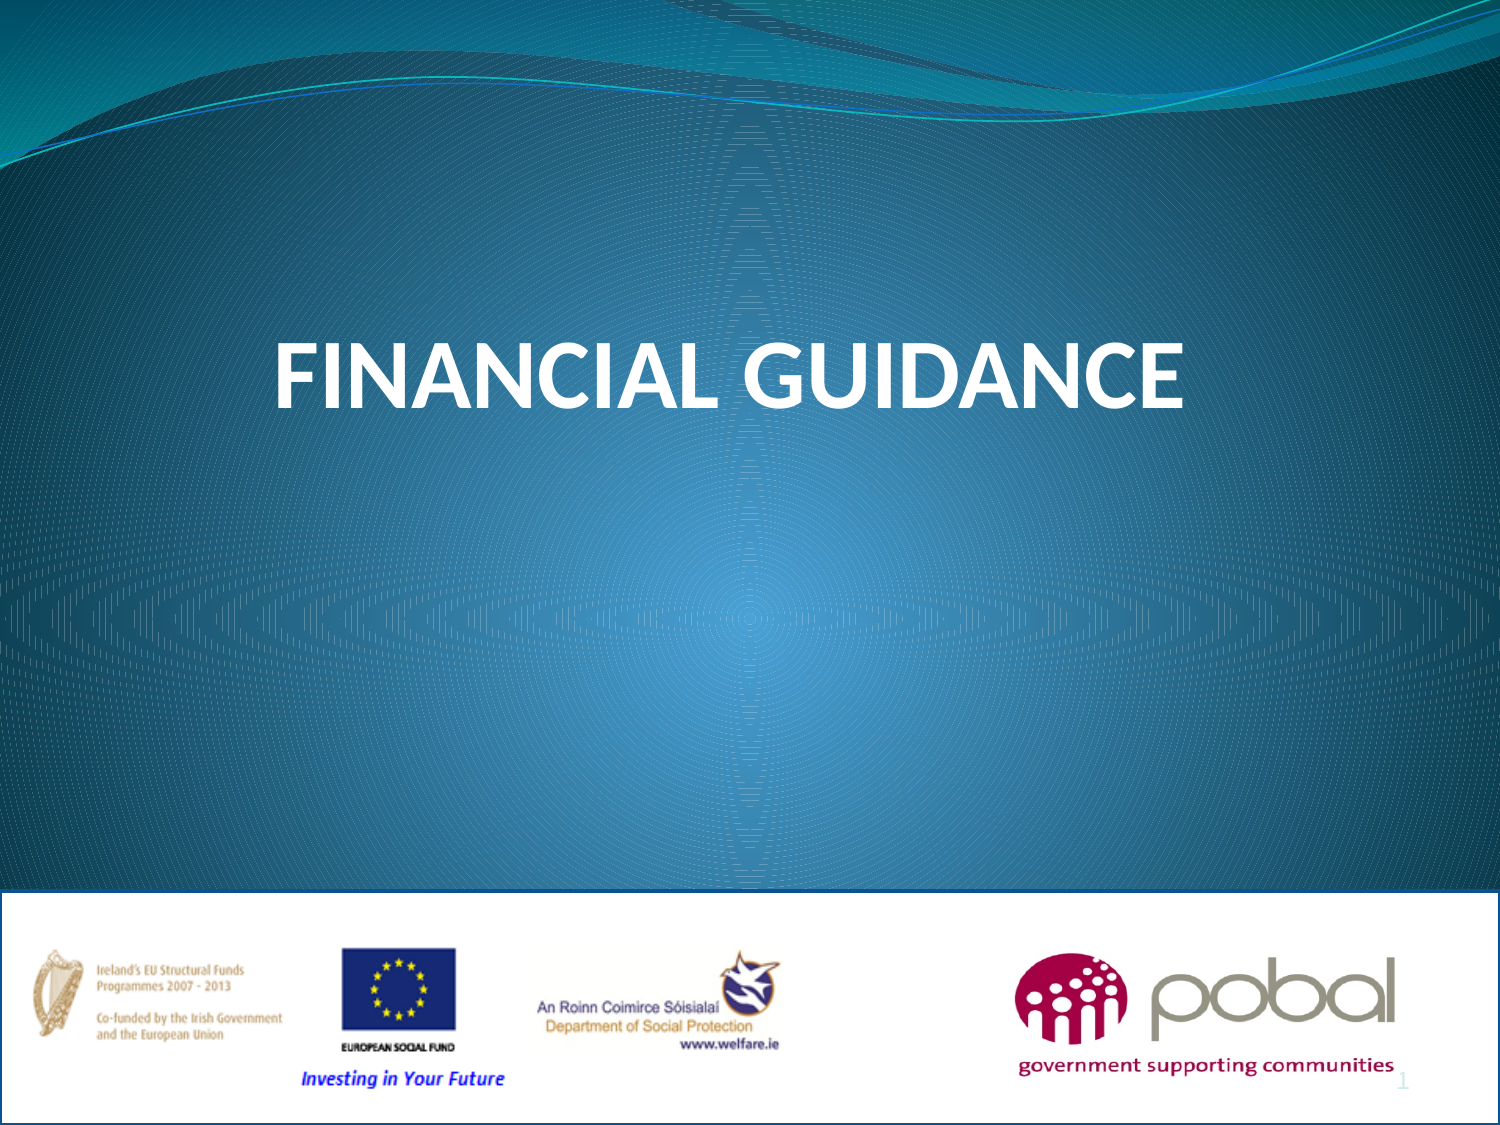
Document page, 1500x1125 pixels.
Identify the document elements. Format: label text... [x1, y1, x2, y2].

subtitle FINANCIAL GUIDANCE [87, 160, 1377, 818]
text_box [0, 889, 1500, 1125]
table_cell [1400, 953, 1407, 1042]
table_cell [1002, 952, 1299, 1092]
title PROCUREMENT & TENDERING [1299, 1042, 1407, 1092]
table_cell [8, 929, 805, 1119]
picture [15, 928, 799, 1107]
title [1377, 316, 1381, 469]
slide_number 1 [1299, 1042, 1425, 1103]
picture [1009, 951, 1400, 1079]
